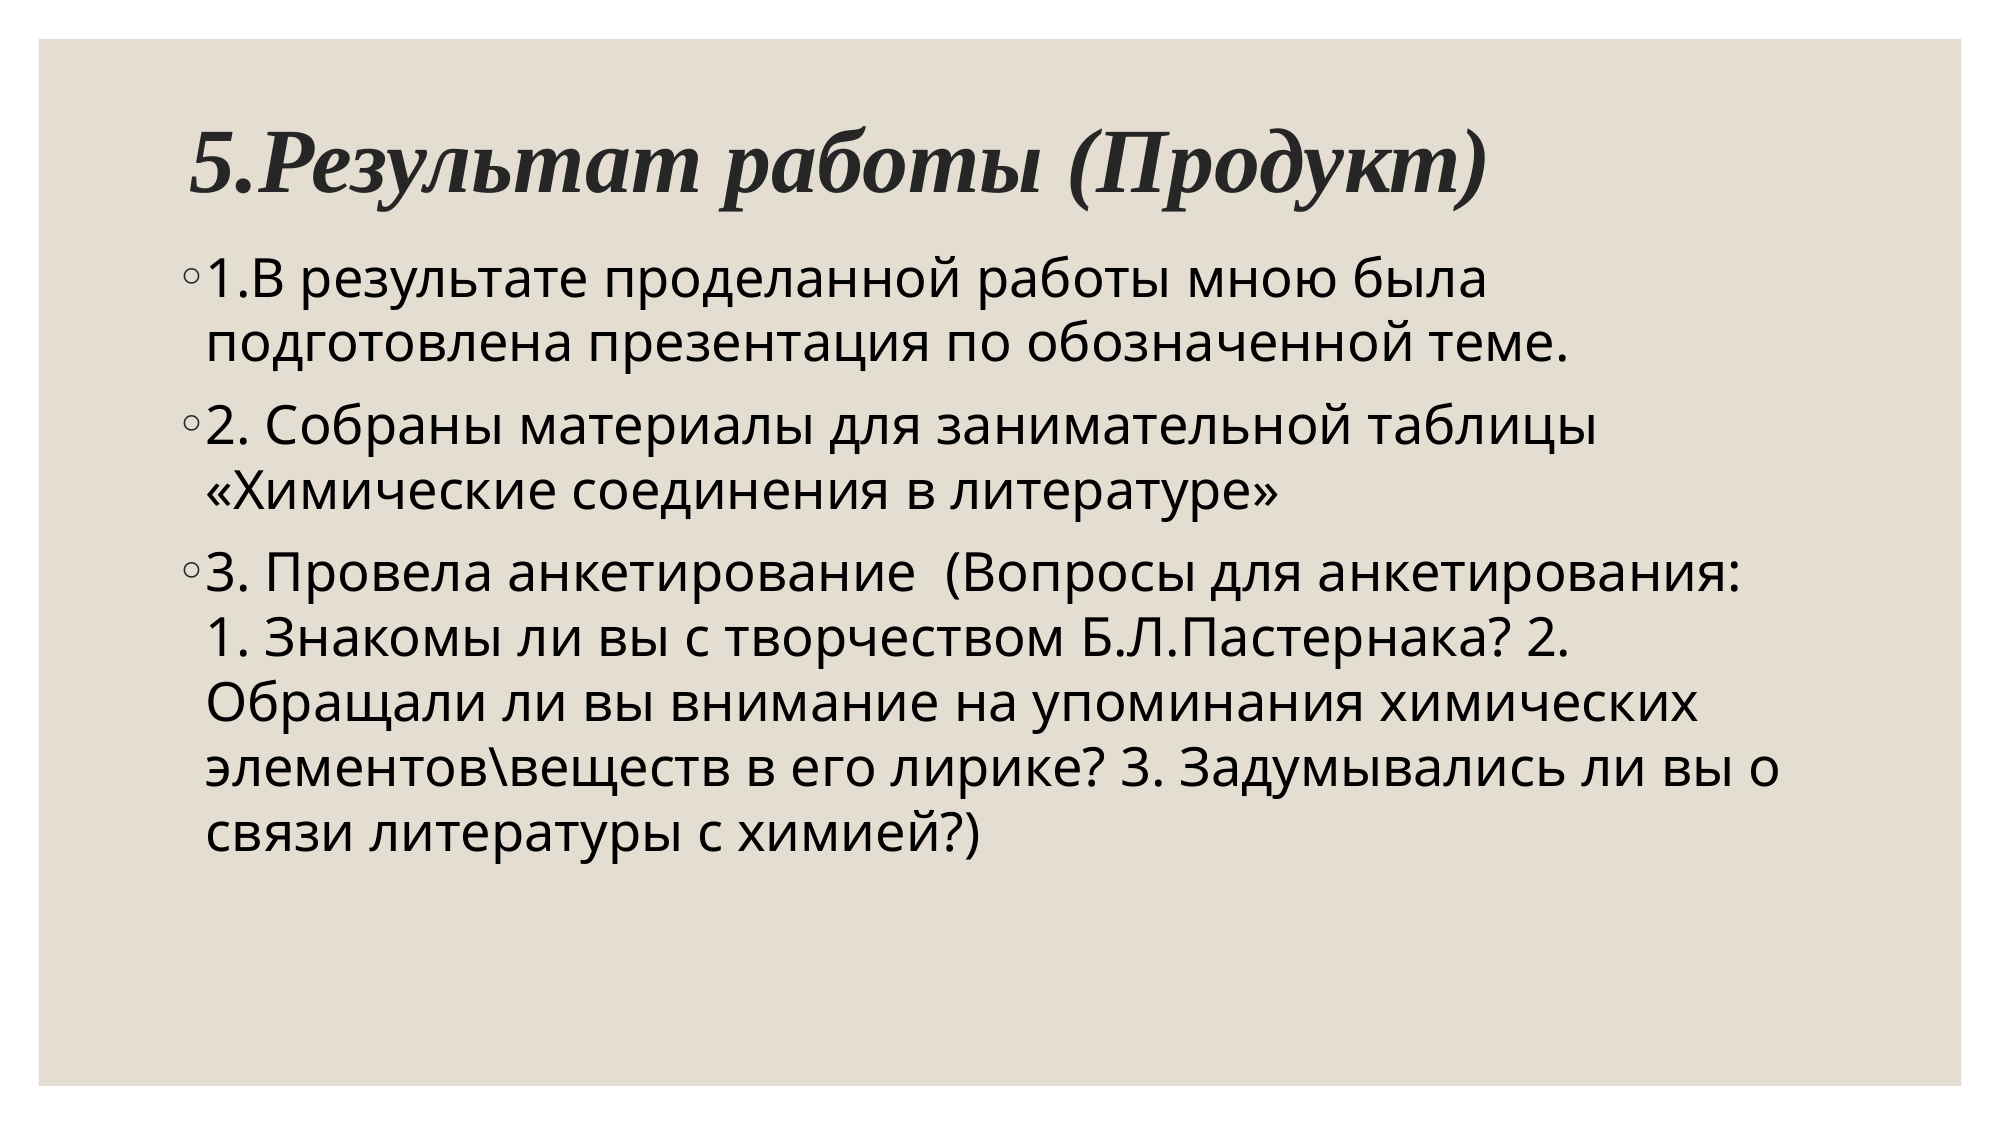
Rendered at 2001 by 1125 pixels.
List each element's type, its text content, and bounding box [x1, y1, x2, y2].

title 5.Результат работы (Продукт) [174, 105, 1825, 331]
list 1.В результате проделанной работы мною была подготовлена презентация по обозначенной теме. 2. Собраны материалы для занимательной таблицы «Химические соединения в литературе» 3. Провела анкетирование (Вопросы для анкетирования: 1. Знакомы ли вы с творчеством Б.Л.Пастернака? 2. Обращали ли вы внимание на упоминания химических элементов\веществ в его лирике? 3. Задумывались ли вы о связи литературы с химией?) [160, 235, 1811, 881]
